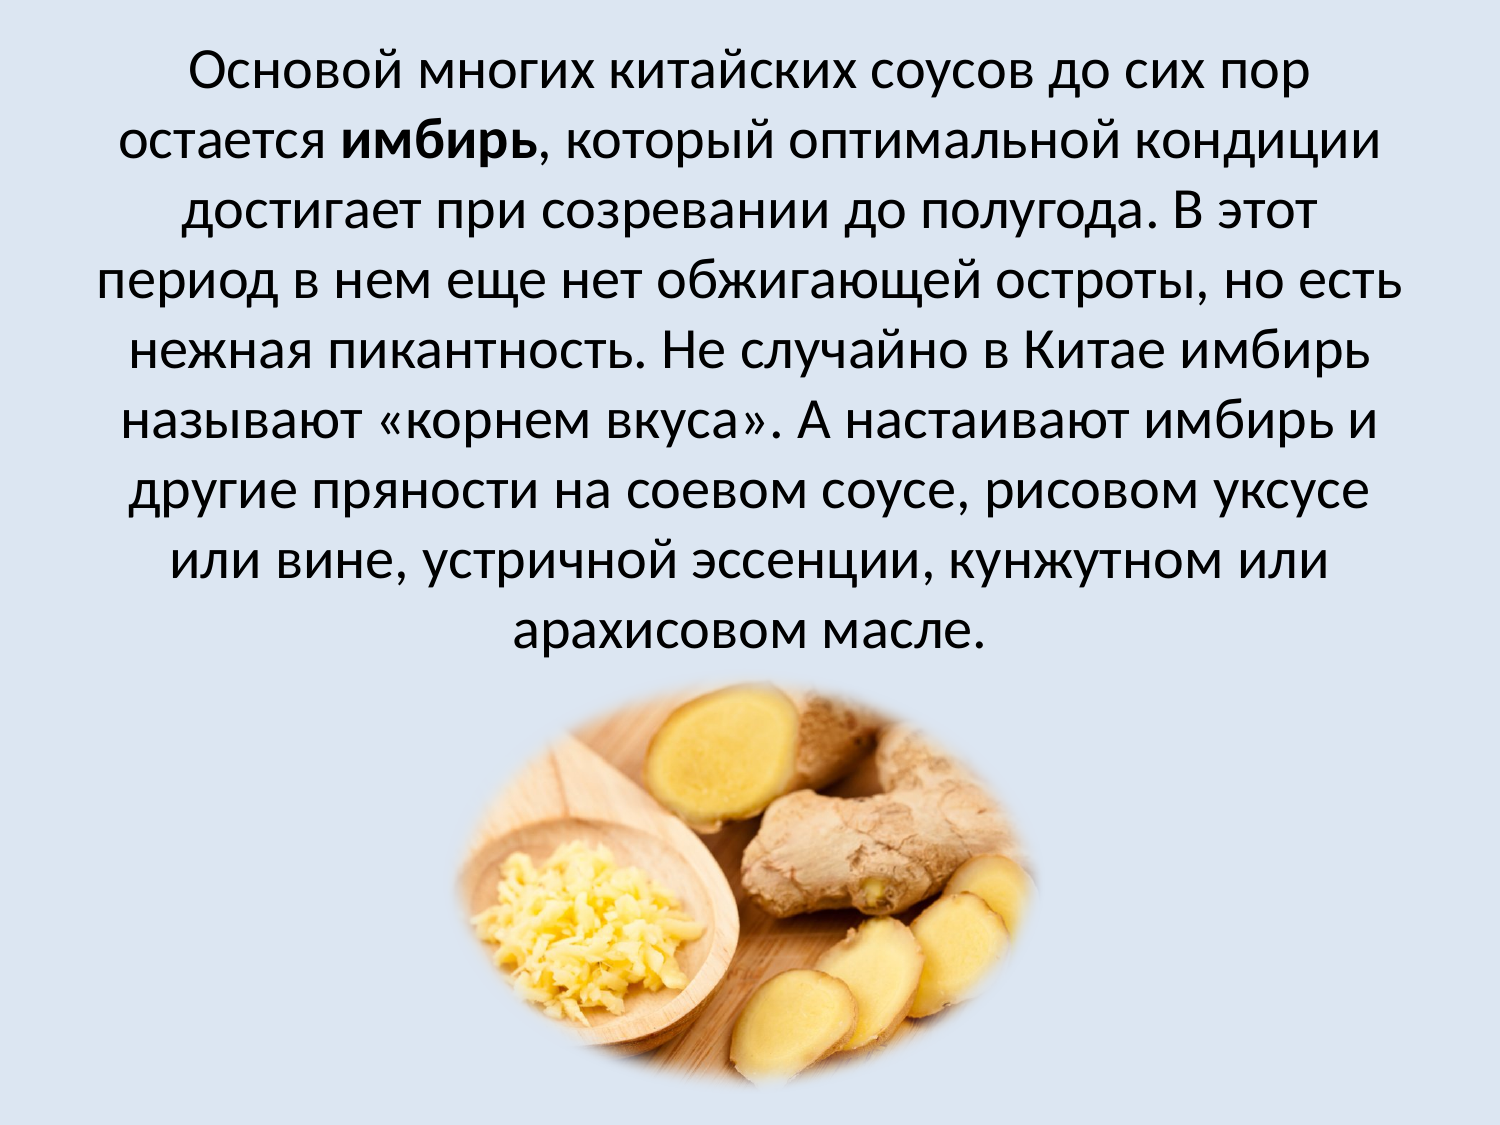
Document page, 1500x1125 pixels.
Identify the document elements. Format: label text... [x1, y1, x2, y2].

picture [442, 668, 1046, 1095]
title Основой многих китайских соусов до сих пор остается имбирь, который оптимальной кондиции достигает при созревании до полугода. В этот период в нем еще нет обжигающей остроты, но есть нежная пикантность. Не случайно в Китае имбирь называют «корнем вкуса». А настаивают имбирь и другие пряности на соевом соусе, рисовом уксусе или вине, устричной эссенции, кунжутном или арахисовом масле. [75, 45, 1425, 646]
